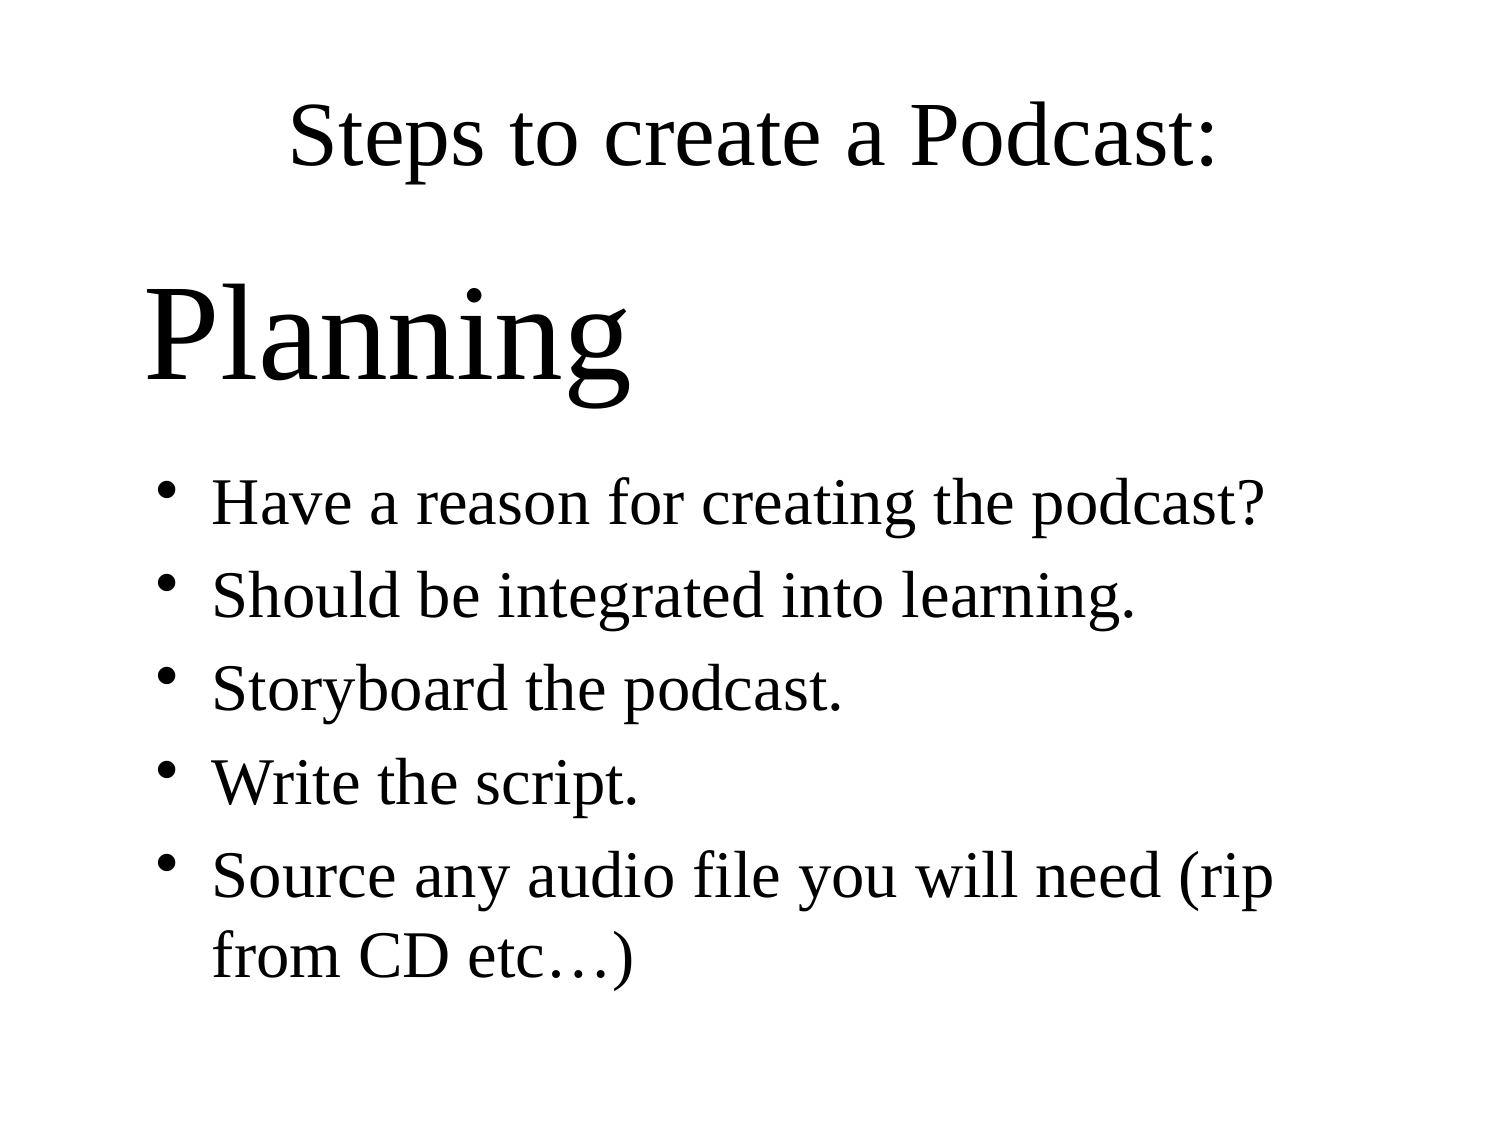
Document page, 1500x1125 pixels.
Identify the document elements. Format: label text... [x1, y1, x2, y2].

list Have a reason for creating the podcast? Should be integrated into learning. Storyboard the podcast. Write the script. Source any audio file you will need (rip from CD etc…) [140, 449, 1416, 1125]
text_box Planning [128, 234, 1383, 415]
title Steps to create a Podcast: [116, 34, 1393, 223]
